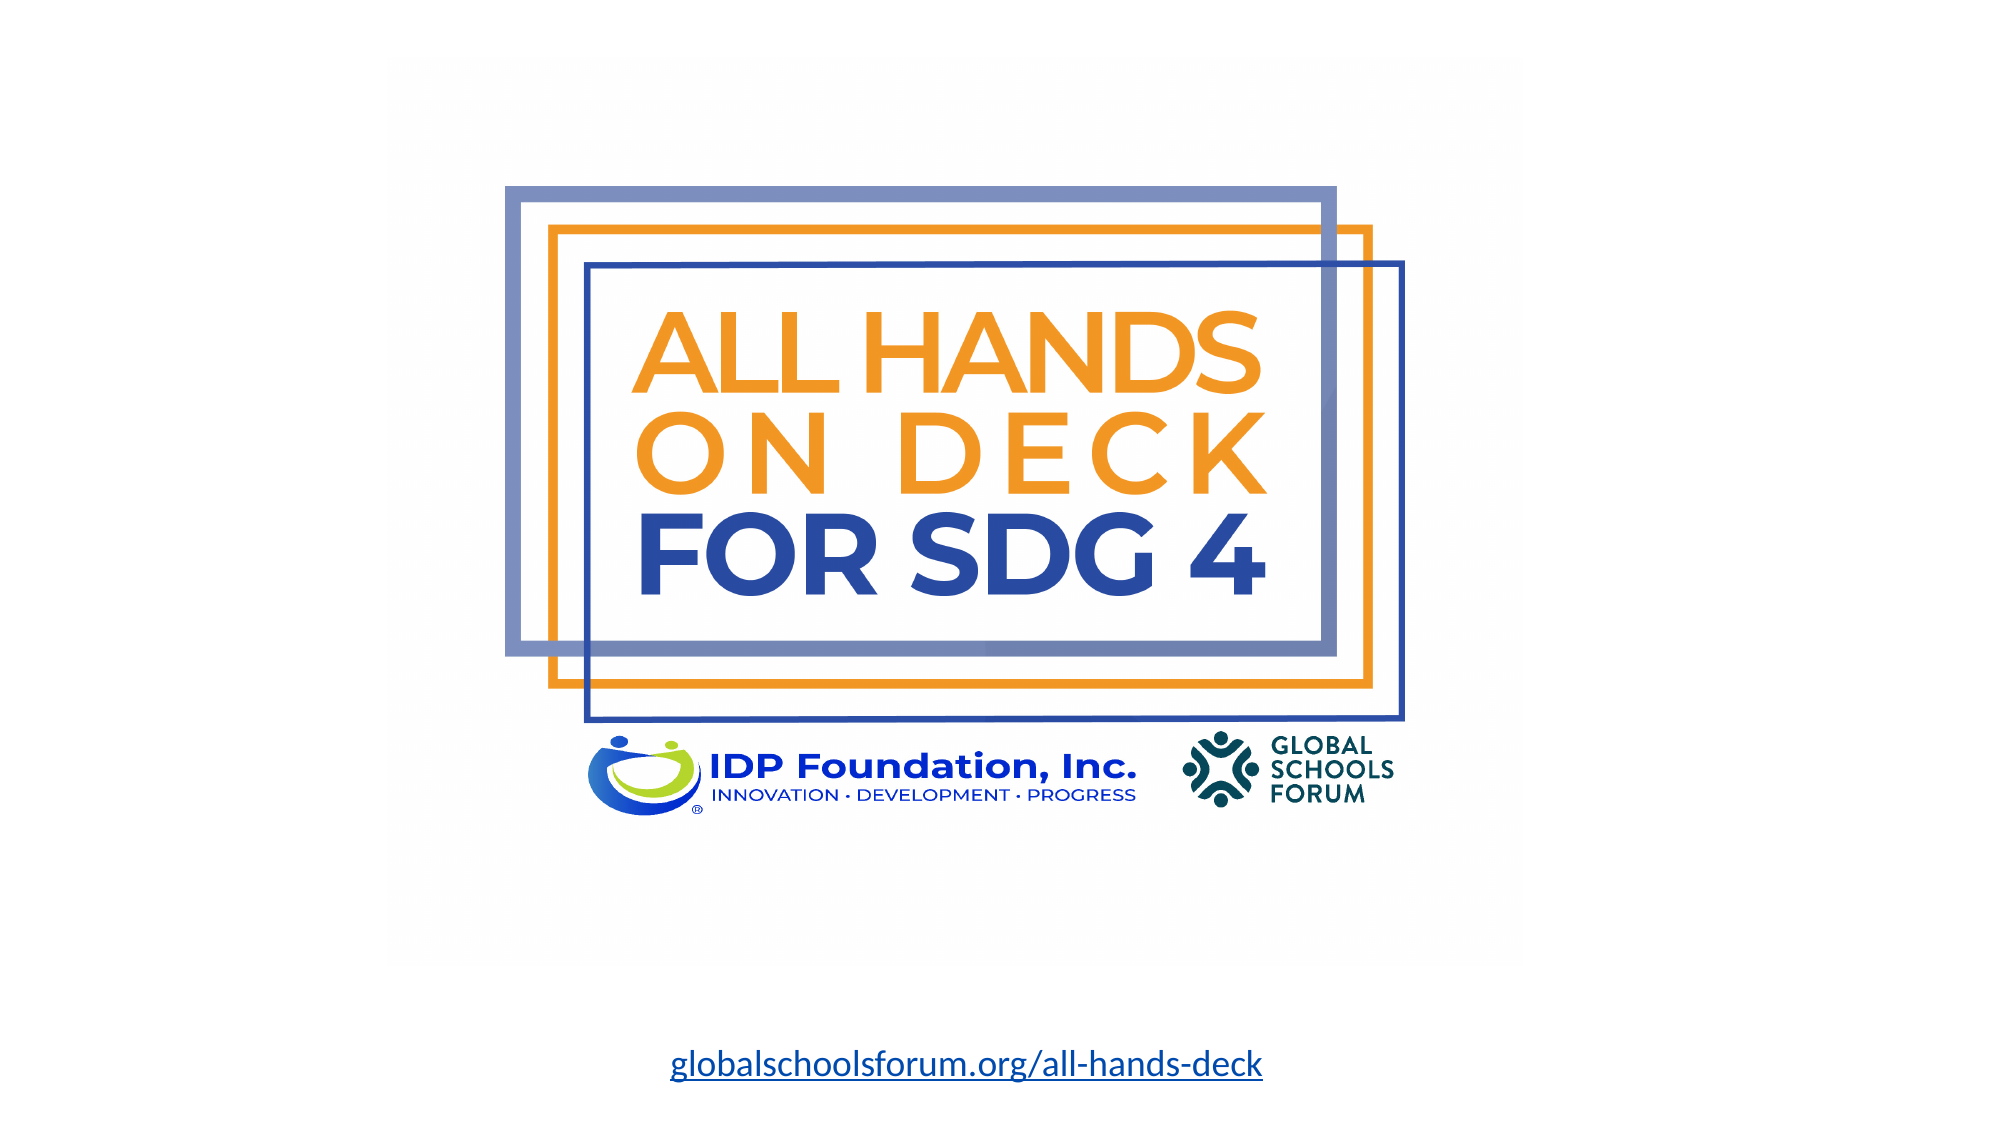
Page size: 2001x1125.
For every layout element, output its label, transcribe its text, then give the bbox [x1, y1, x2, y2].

text_box globalschoolsforum.org/all-hands-deck [655, 1024, 2000, 1092]
picture [387, 57, 1523, 966]
